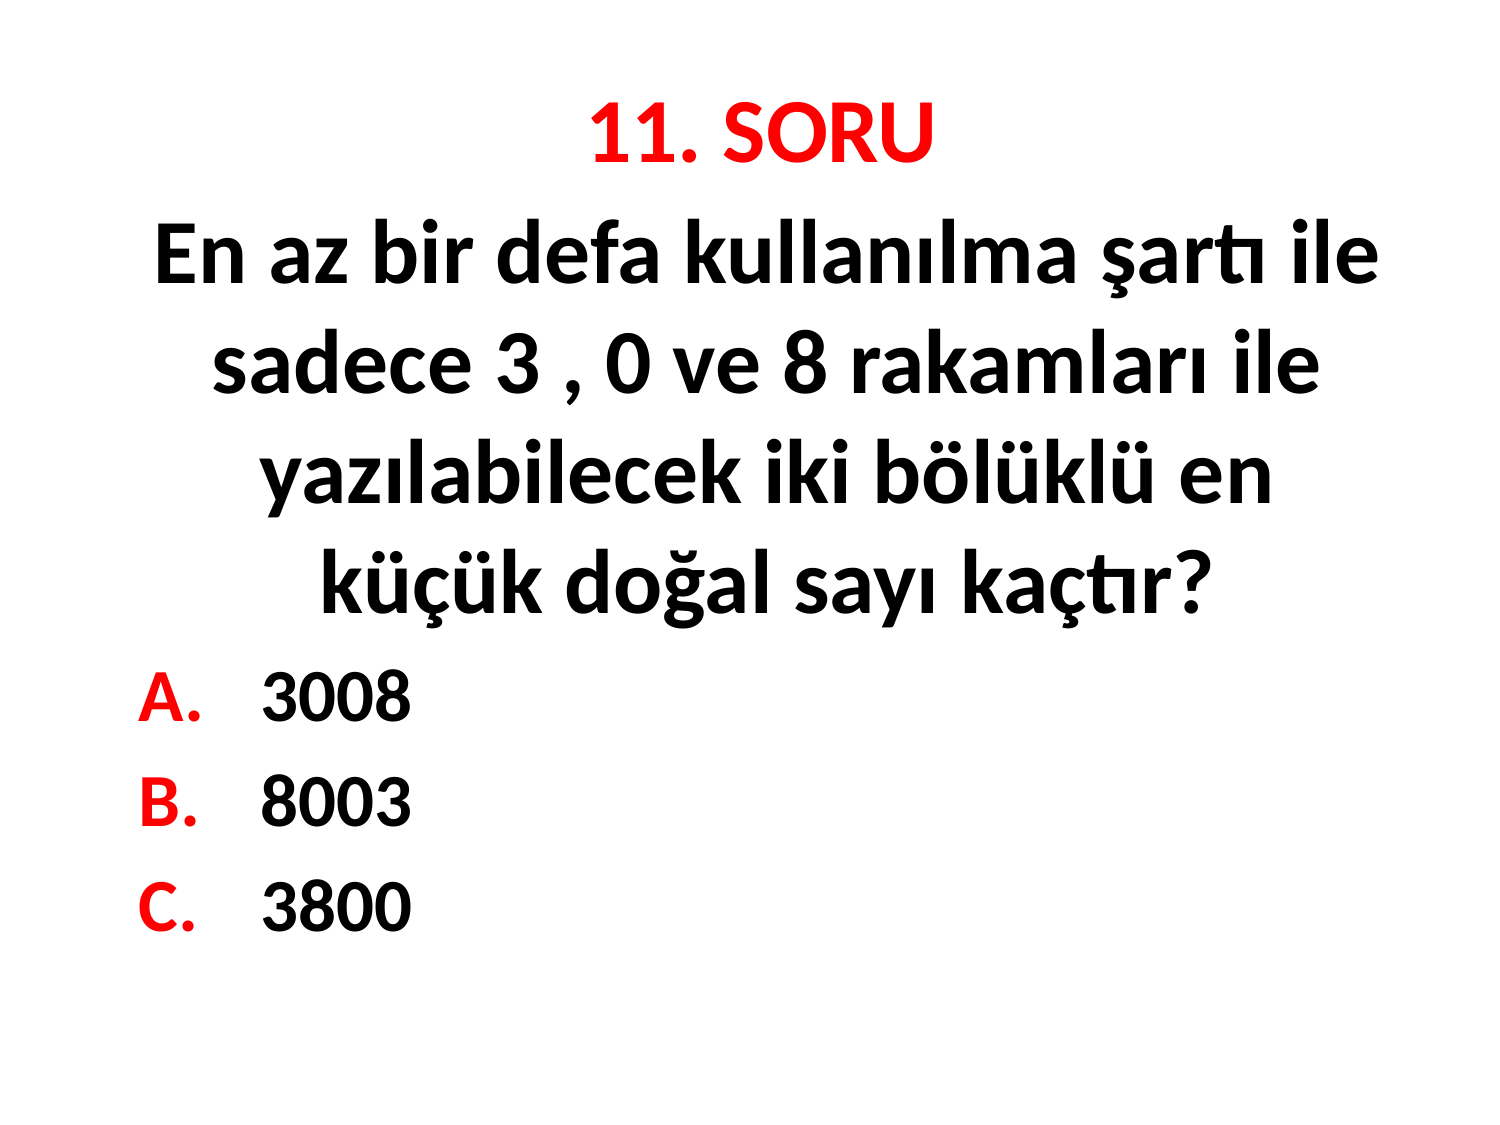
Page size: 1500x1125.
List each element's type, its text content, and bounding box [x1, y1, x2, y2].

subtitle En az bir defa kullanılma şartı ile sadece 3 , 0 ve 8 rakamları ile yazılabilecek iki bölüklü en küçük doğal sayı kaçtır? 3008 8003 3800 [123, 184, 1412, 1094]
title 11. SORU [123, 54, 1399, 184]
